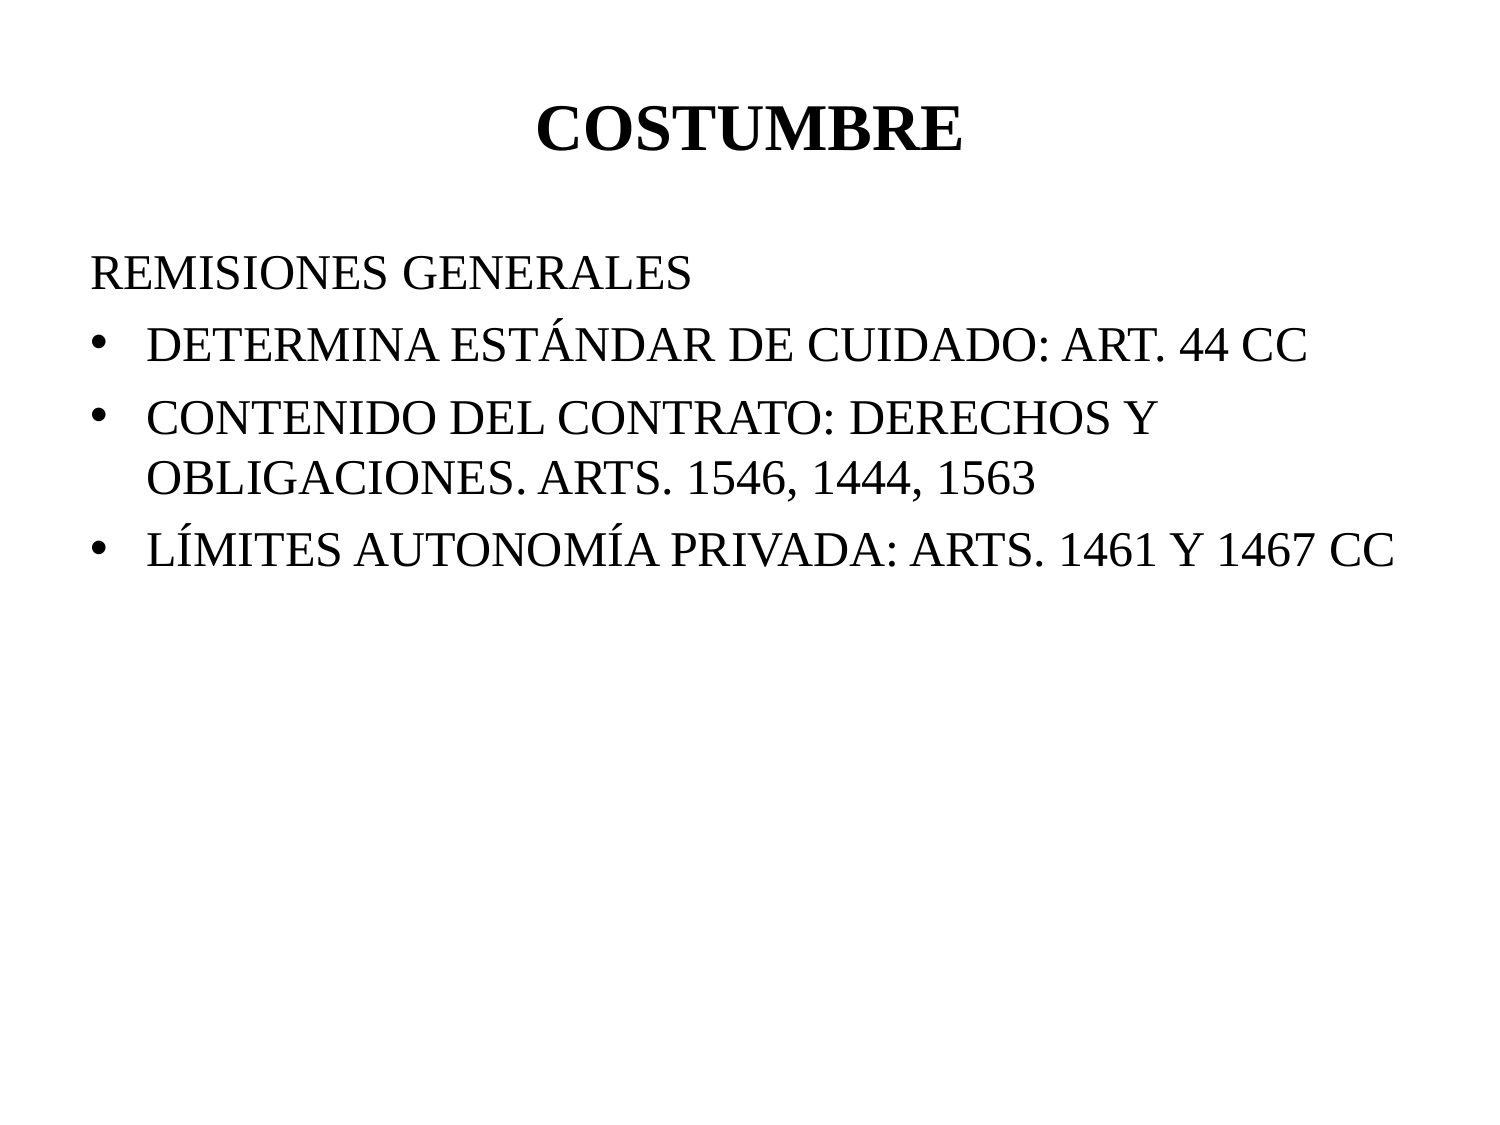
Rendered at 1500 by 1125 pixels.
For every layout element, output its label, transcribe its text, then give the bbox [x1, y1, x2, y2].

list REMISIONES GENERALES DETERMINA ESTÁNDAR DE CUIDADO: ART. 44 CC CONTENIDO DEL CONTRATO: DERECHOS Y OBLIGACIONES. ARTS. 1546, 1444, 1563 LÍMITES AUTONOMÍA PRIVADA: ARTS. 1461 Y 1467 CC [75, 231, 1425, 1000]
title COSTUMBRE [75, 62, 1425, 185]
